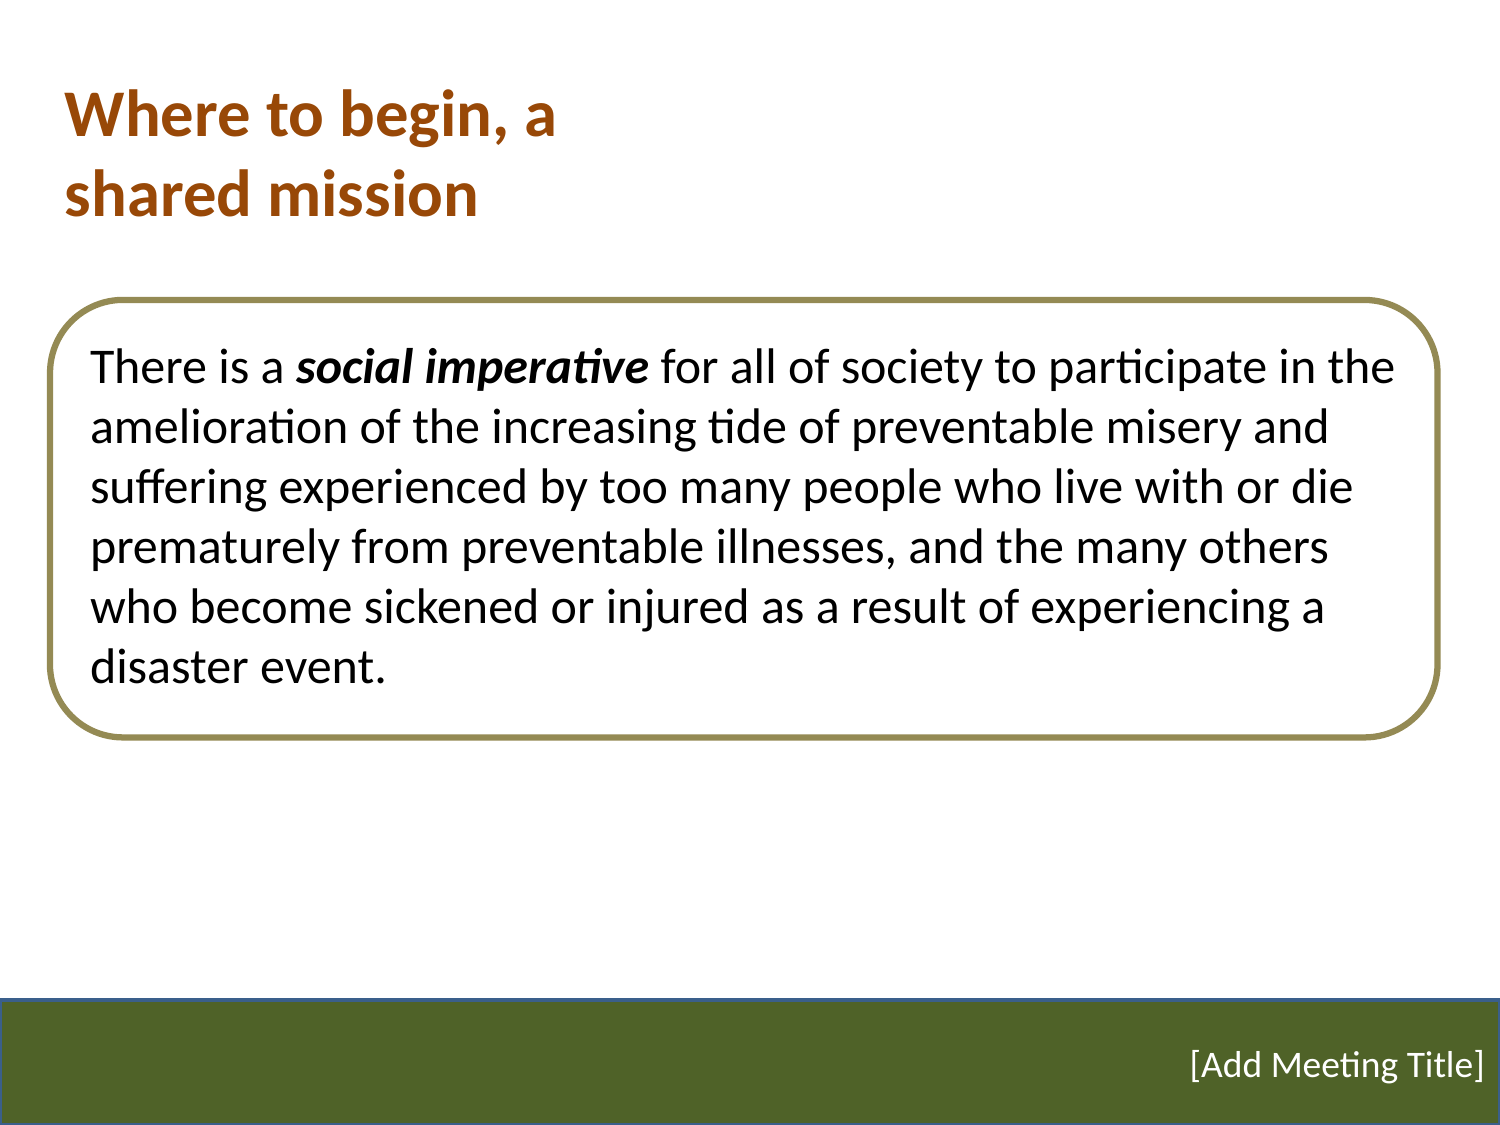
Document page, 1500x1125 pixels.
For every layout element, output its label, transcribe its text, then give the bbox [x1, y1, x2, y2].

text_box [47, 297, 1440, 740]
text_box Where to begin, a shared mission [50, 62, 775, 238]
text_box [Add Meeting Title] [0, 998, 1500, 1125]
list There is a social imperative for all of society to participate in the amelioration of the increasing tide of preventable misery and suffering experienced by too many people who live with or die prematurely from preventable illnesses, and the many others who become sickened or injured as a result of experiencing a disaster event. [75, 711, 1425, 938]
